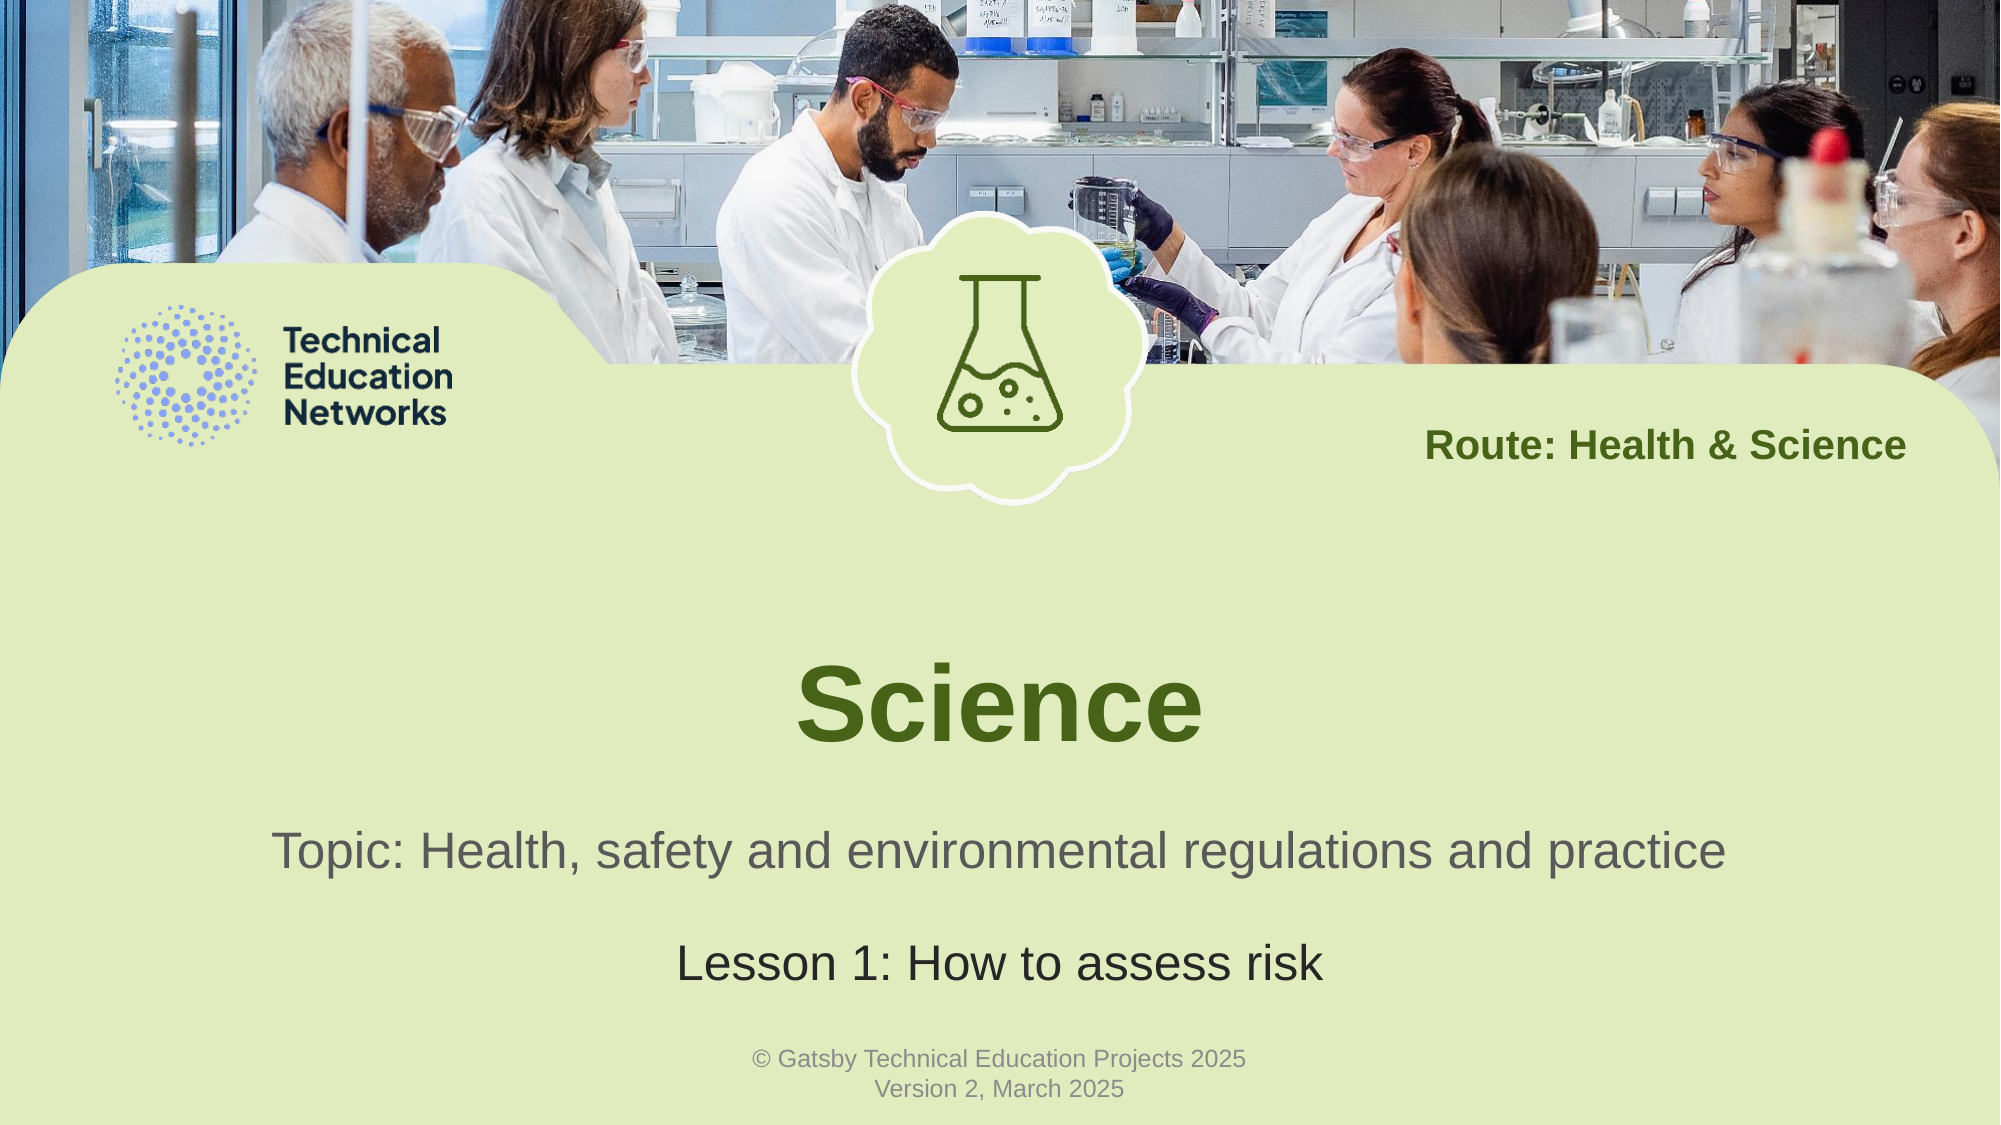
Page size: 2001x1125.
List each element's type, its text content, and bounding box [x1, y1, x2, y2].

picture [0, 0, 2000, 1125]
list Lesson 1: How to assess risk [249, 918, 1750, 994]
subtitle Topic: Health, safety and environmental regulations and practice [249, 804, 1750, 900]
list Route: Health & Science [999, 406, 1923, 494]
title Science [249, 629, 1750, 773]
